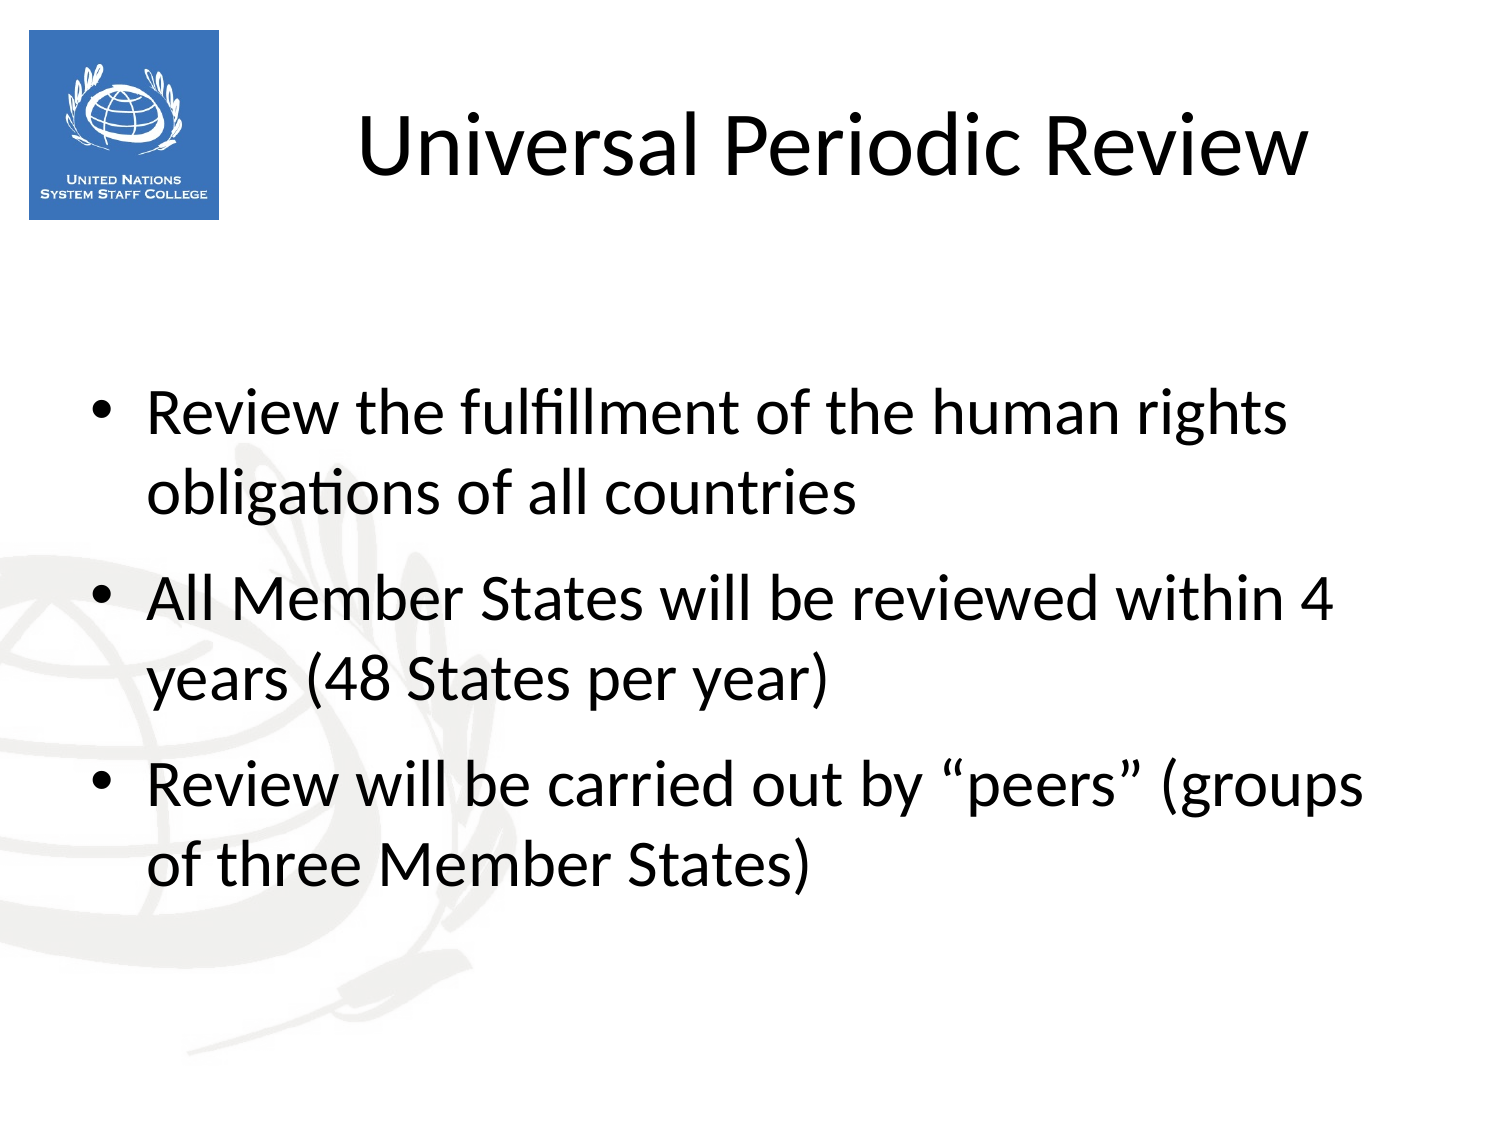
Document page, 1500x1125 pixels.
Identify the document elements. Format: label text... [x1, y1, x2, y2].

list Review the fulfillment of the human rights obligations of all countries All Member States will be reviewed within 4 years (48 States per year) Review will be carried out by “peers” (groups of three Member States) [74, 262, 1426, 1006]
picture [29, 30, 219, 220]
title Universal Periodic Review [241, 44, 1426, 233]
